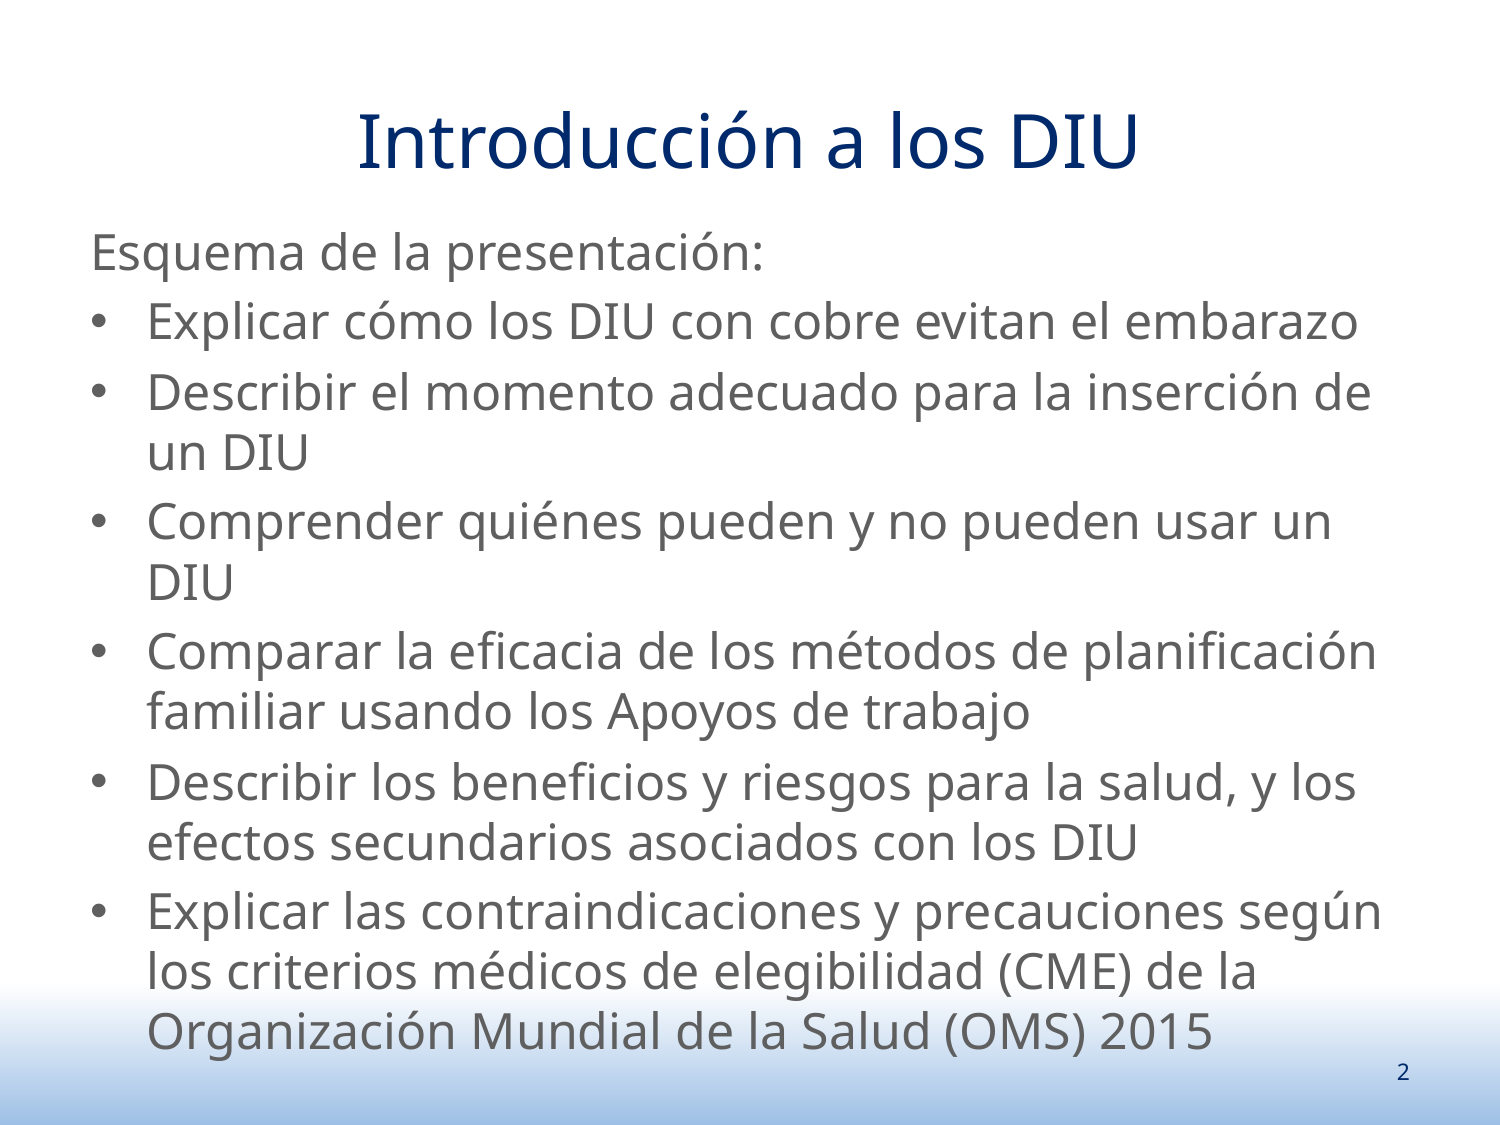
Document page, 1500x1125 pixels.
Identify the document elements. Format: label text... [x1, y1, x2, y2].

title Introducción a los DIU [75, 45, 1425, 212]
list Esquema de la presentación: Explicar cómo los DIU con cobre evitan el embarazo Describir el momento adecuado para la inserción de un DIU Comprender quiénes pueden y no pueden usar un DIU Comparar la eficacia de los métodos de planificación familiar usando los Apoyos de trabajo Describir los beneficios y riesgos para la salud, y los efectos secundarios asociados con los DIU Explicar las contraindicaciones y precauciones según los criterios médicos de elegibilidad (CME) de la Organización Mundial de la Salud (OMS) 2015 [75, 212, 1425, 955]
slide_number 2 [1074, 1042, 1425, 1103]
